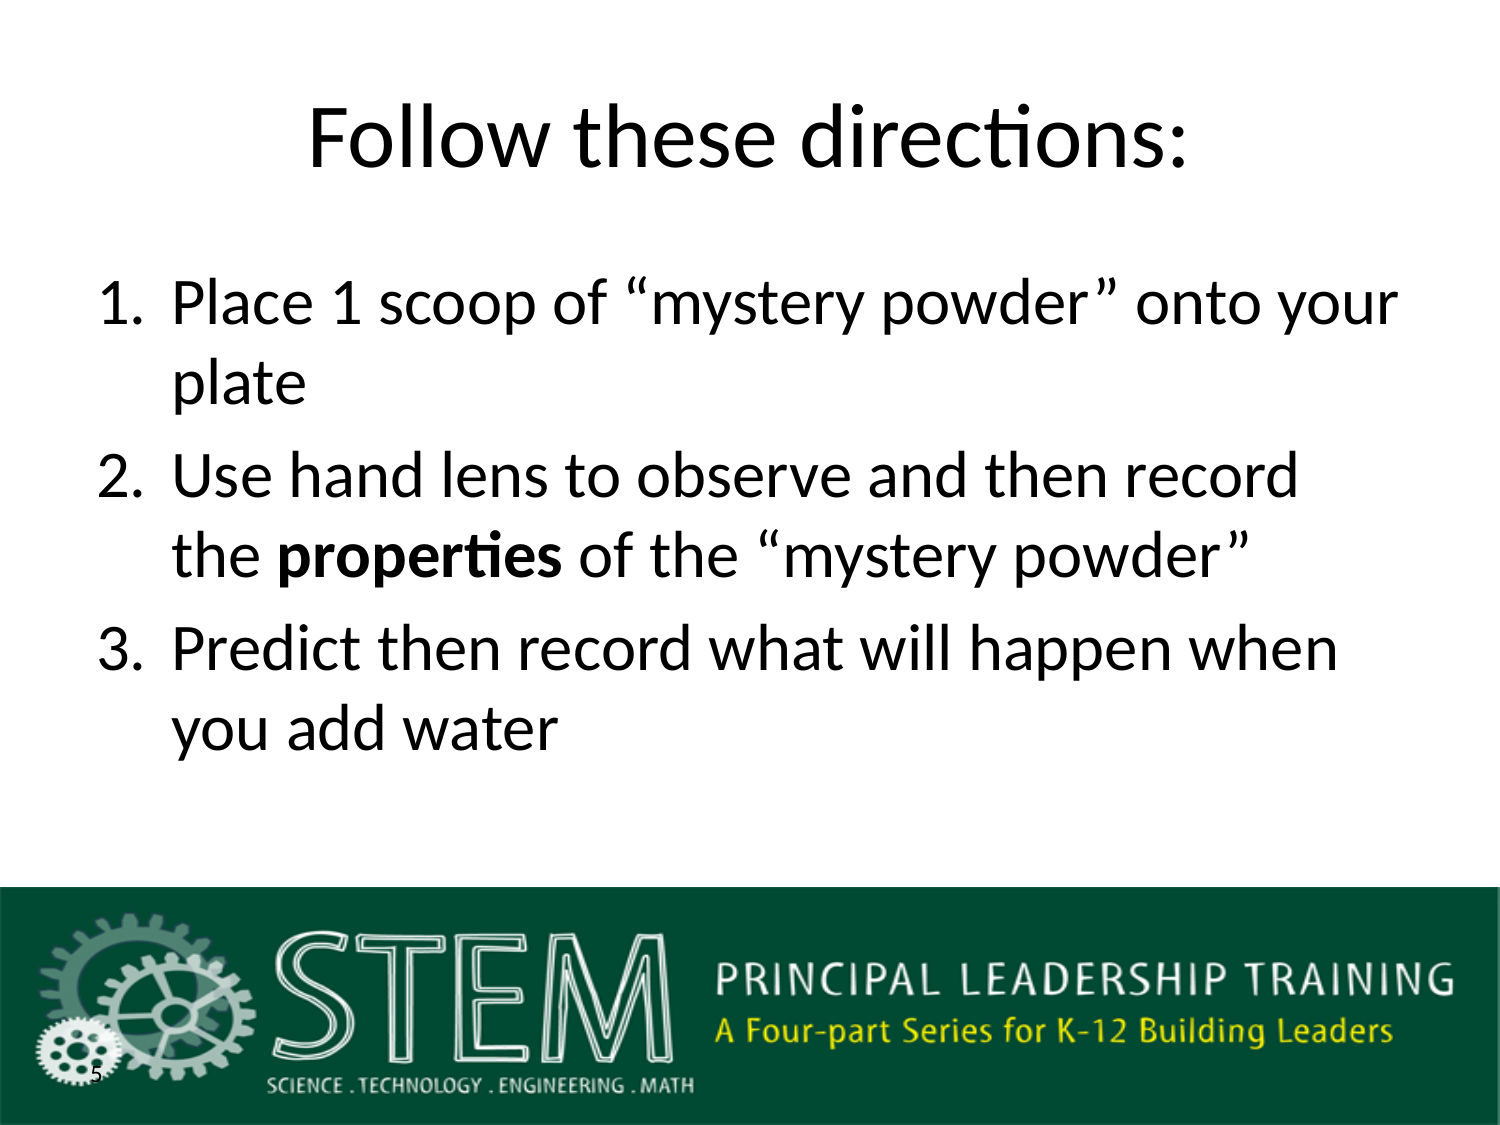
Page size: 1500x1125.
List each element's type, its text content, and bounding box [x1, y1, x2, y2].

title Follow these directions: [75, 37, 1425, 225]
list Place 1 scoop of “mystery powder” onto your plate Use hand lens to observe and then record the properties of the “mystery powder” Predict then record what will happen when you add water [81, 249, 1419, 888]
slide_number 5 [75, 1042, 425, 1103]
picture [0, 887, 1500, 1125]
